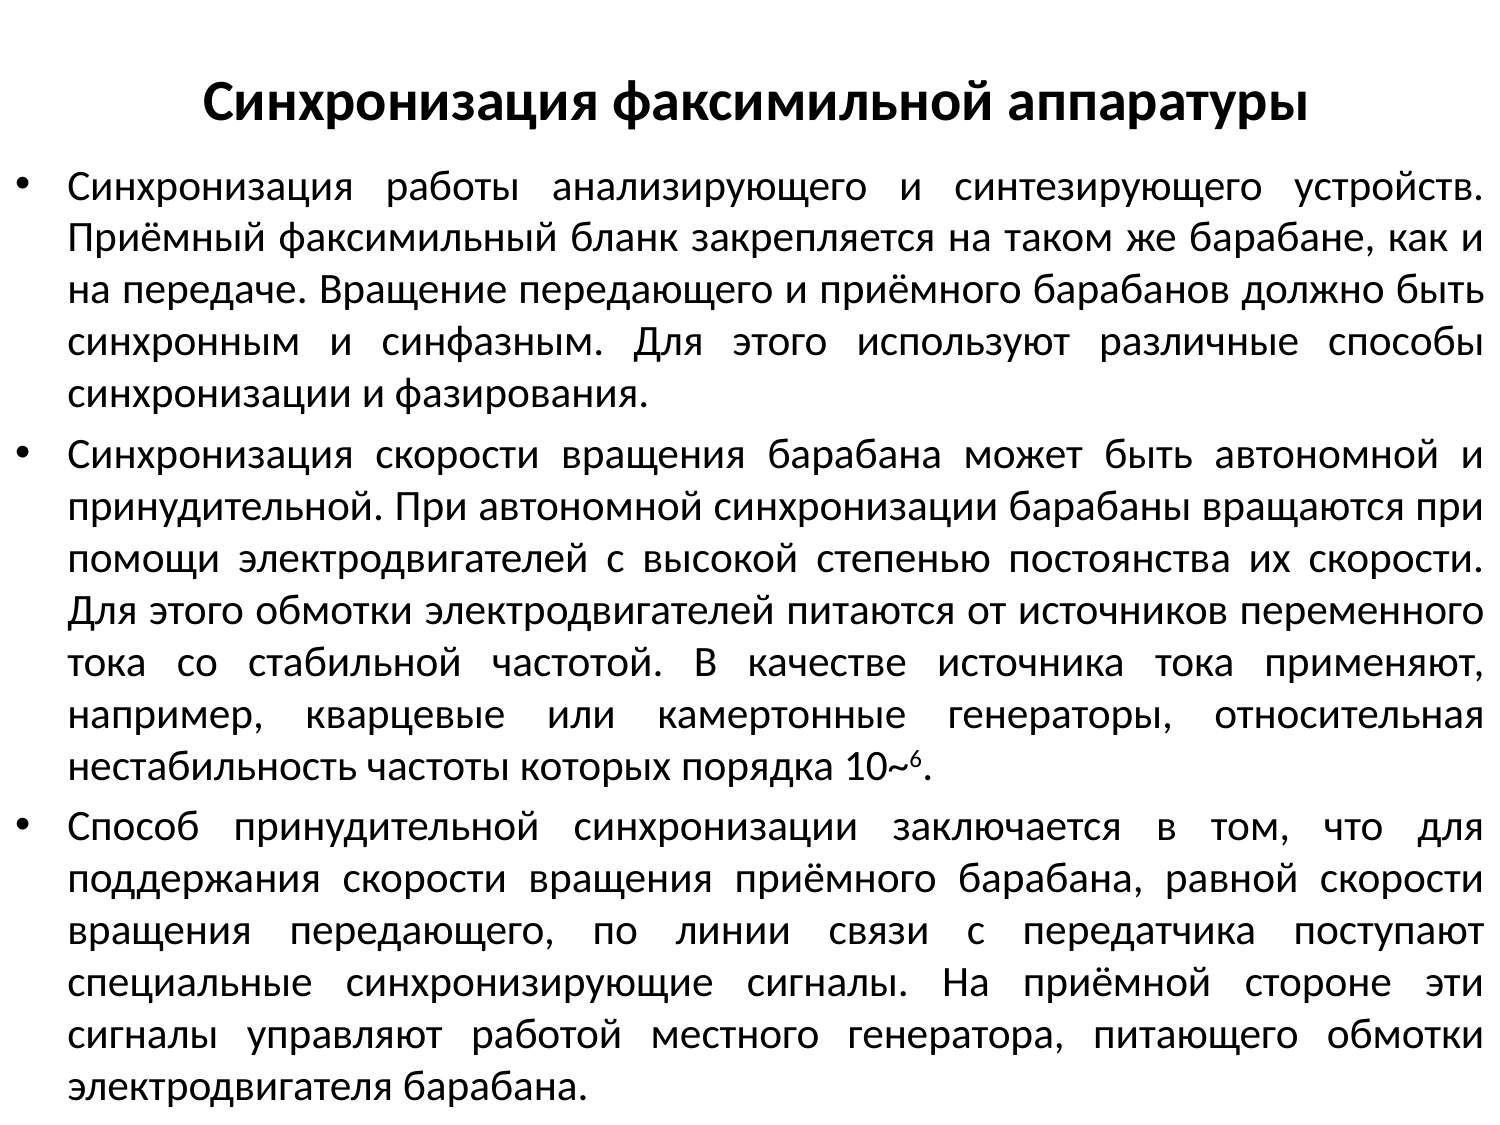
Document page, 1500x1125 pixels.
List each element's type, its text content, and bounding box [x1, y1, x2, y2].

title Синхронизация факсимильной аппаратуры [75, 45, 1425, 149]
list Синхронизация работы анализирующего и синтезирующего устройств. Приёмный факсимильный бланк закрепляется на таком же барабане, как и на передаче. Вращение передающего и приёмного барабанов должно быть синхронным и синфазным. Для этого используют различные способы синхронизации и фазирования. Синхронизация скорости вращения барабана может быть автономной и принудительной. При автономной синхронизации барабаны вращаются при помощи электродвигателей с высокой степенью постоянства их скорости. Для этого обмотки электродвигателей питаются от источников переменного тока со стабильной частотой. В качестве источника тока применяют, например, кварцевые или камертонные генераторы, относительная нестабильность частоты которых порядка 10~6. Способ принудительной синхронизации заключается в том, что для поддержания скорости вращения приёмного барабана, равной скорости вращения передающего, по линии связи с передатчика поступают специальные синхронизирующие сигналы. На приёмной стороне эти сигналы управляют работой местного генератора, питающего обмотки электродвигателя барабана. [0, 149, 1500, 1125]
